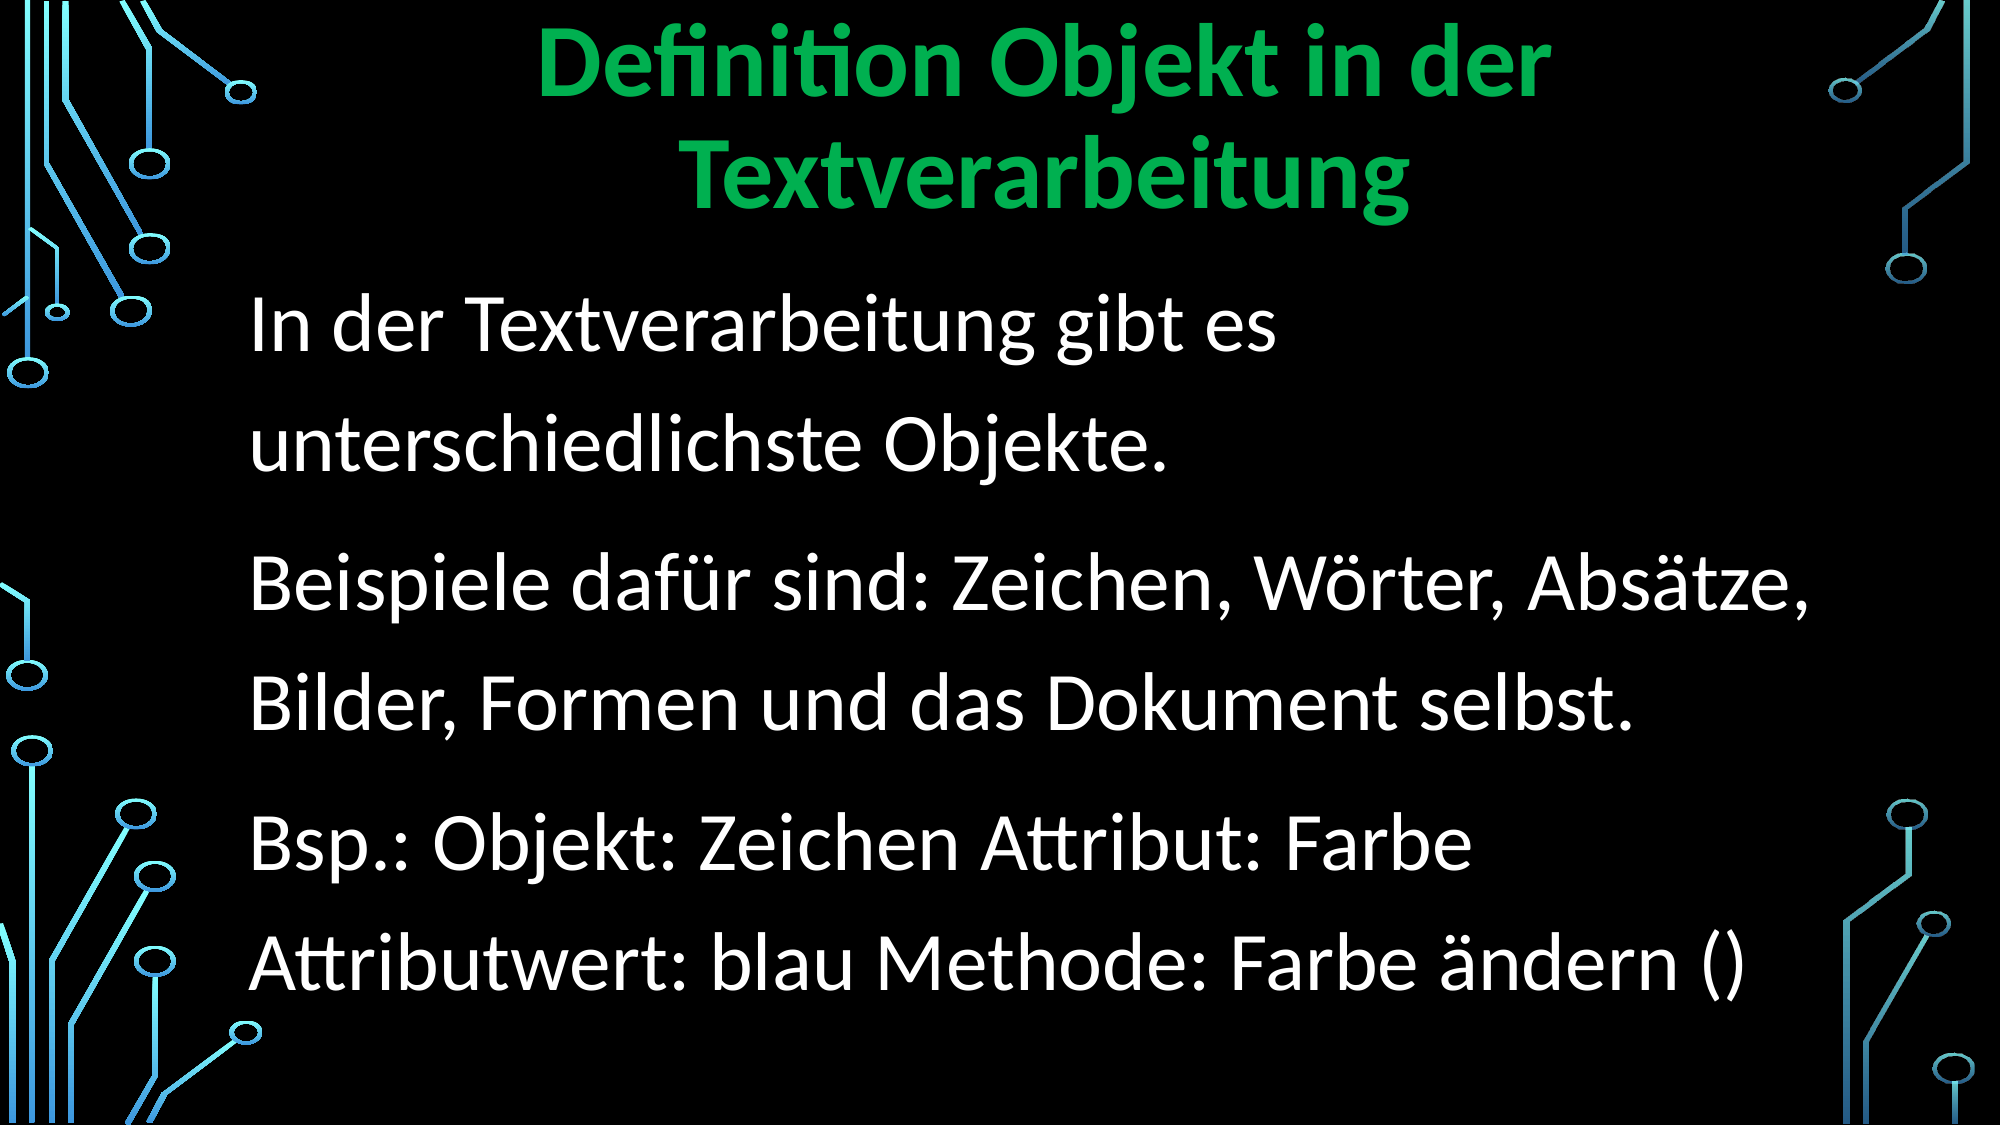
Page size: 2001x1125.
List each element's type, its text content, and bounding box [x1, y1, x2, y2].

list In der Textverarbeitung gibt es unterschiedlichste Objekte. Beispiele dafür sind: Zeichen, Wörter, Absätze, Bilder, Formen und das Dokument selbst. Bsp.: Objekt: Zeichen Attribut: Farbe Attributwert: blau Methode: Farbe ändern () [233, 240, 1859, 1104]
title Definition Objekt in der Textverarbeitung [233, 0, 1859, 240]
